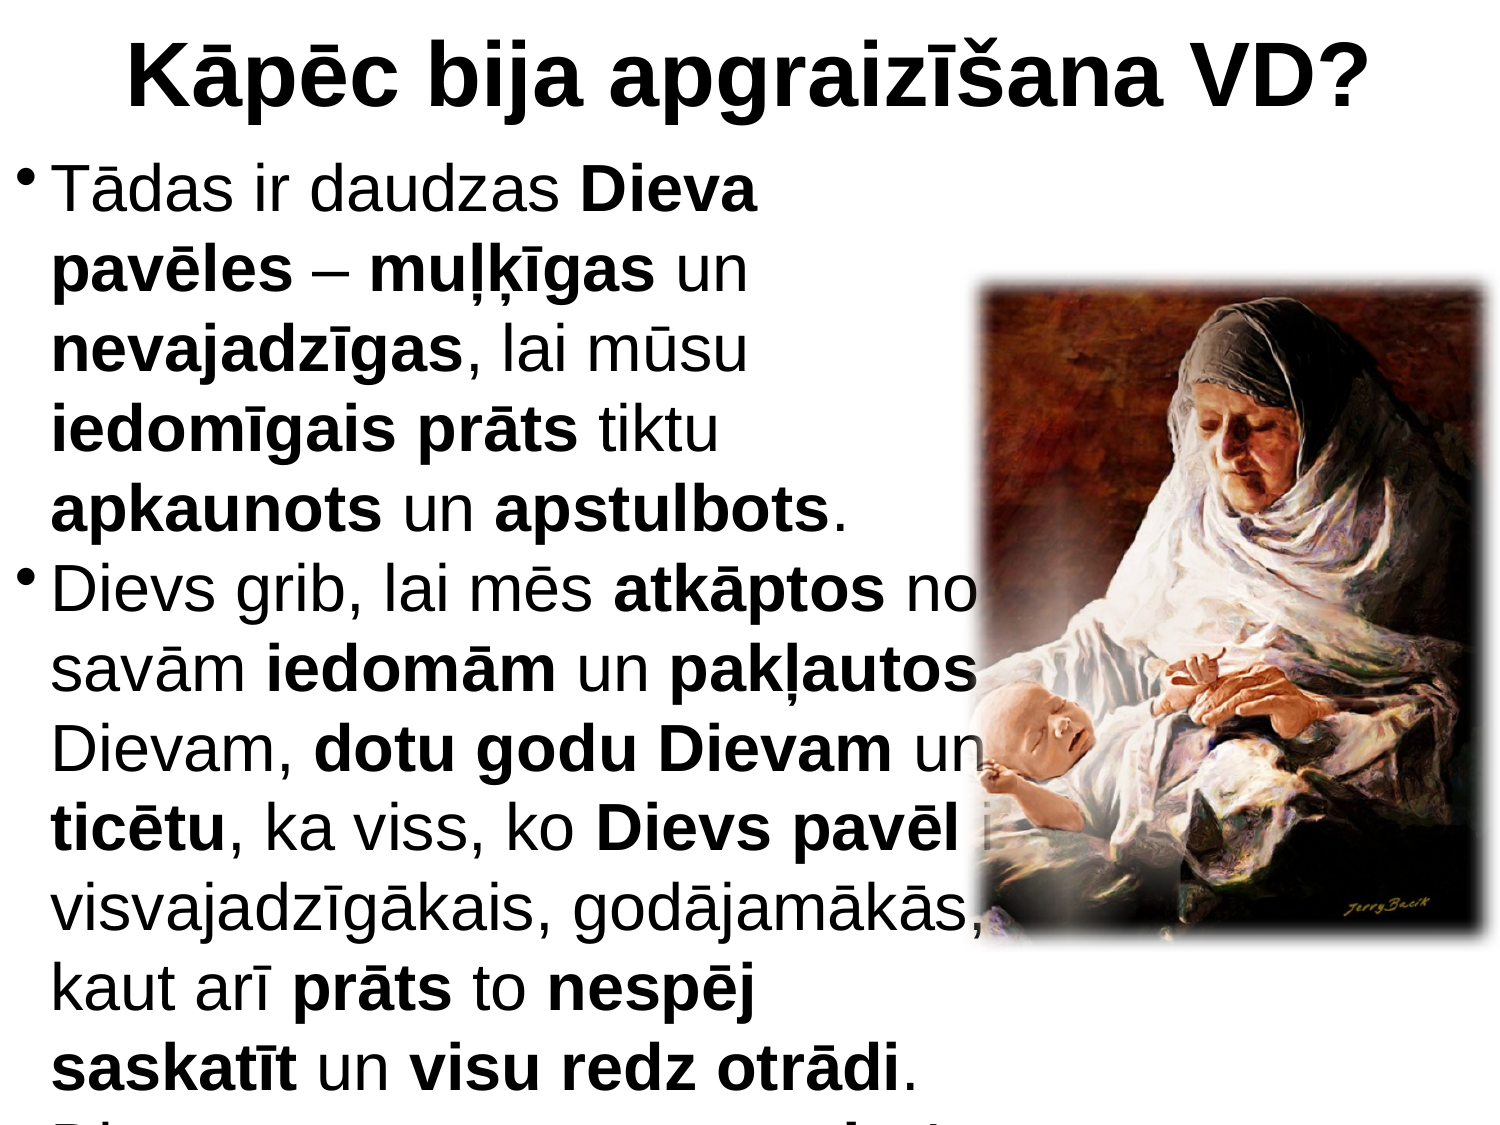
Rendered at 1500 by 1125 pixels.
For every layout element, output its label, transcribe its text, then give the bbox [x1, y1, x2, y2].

title Kāpēc bija apgraizīšana VD? [0, 0, 1500, 140]
picture [962, 266, 1500, 953]
text_box Tādas ir daudzas Dieva pavēles – muļķīgas un nevajadzīgas, lai mūsu iedomīgais prāts tiktu apkaunots un apstulbots. Dievs grib, lai mēs atkāptos no savām iedomām un pakļautos Dievam, dotu godu Dievam un ticētu, ka viss, ko Dievs pavēl ir visvajadzīgākais, godājamākās, kaut arī prāts to nespēj saskatīt un visu redz otrādi. Dievs māca mums pazemību! [0, 137, 1034, 1125]
